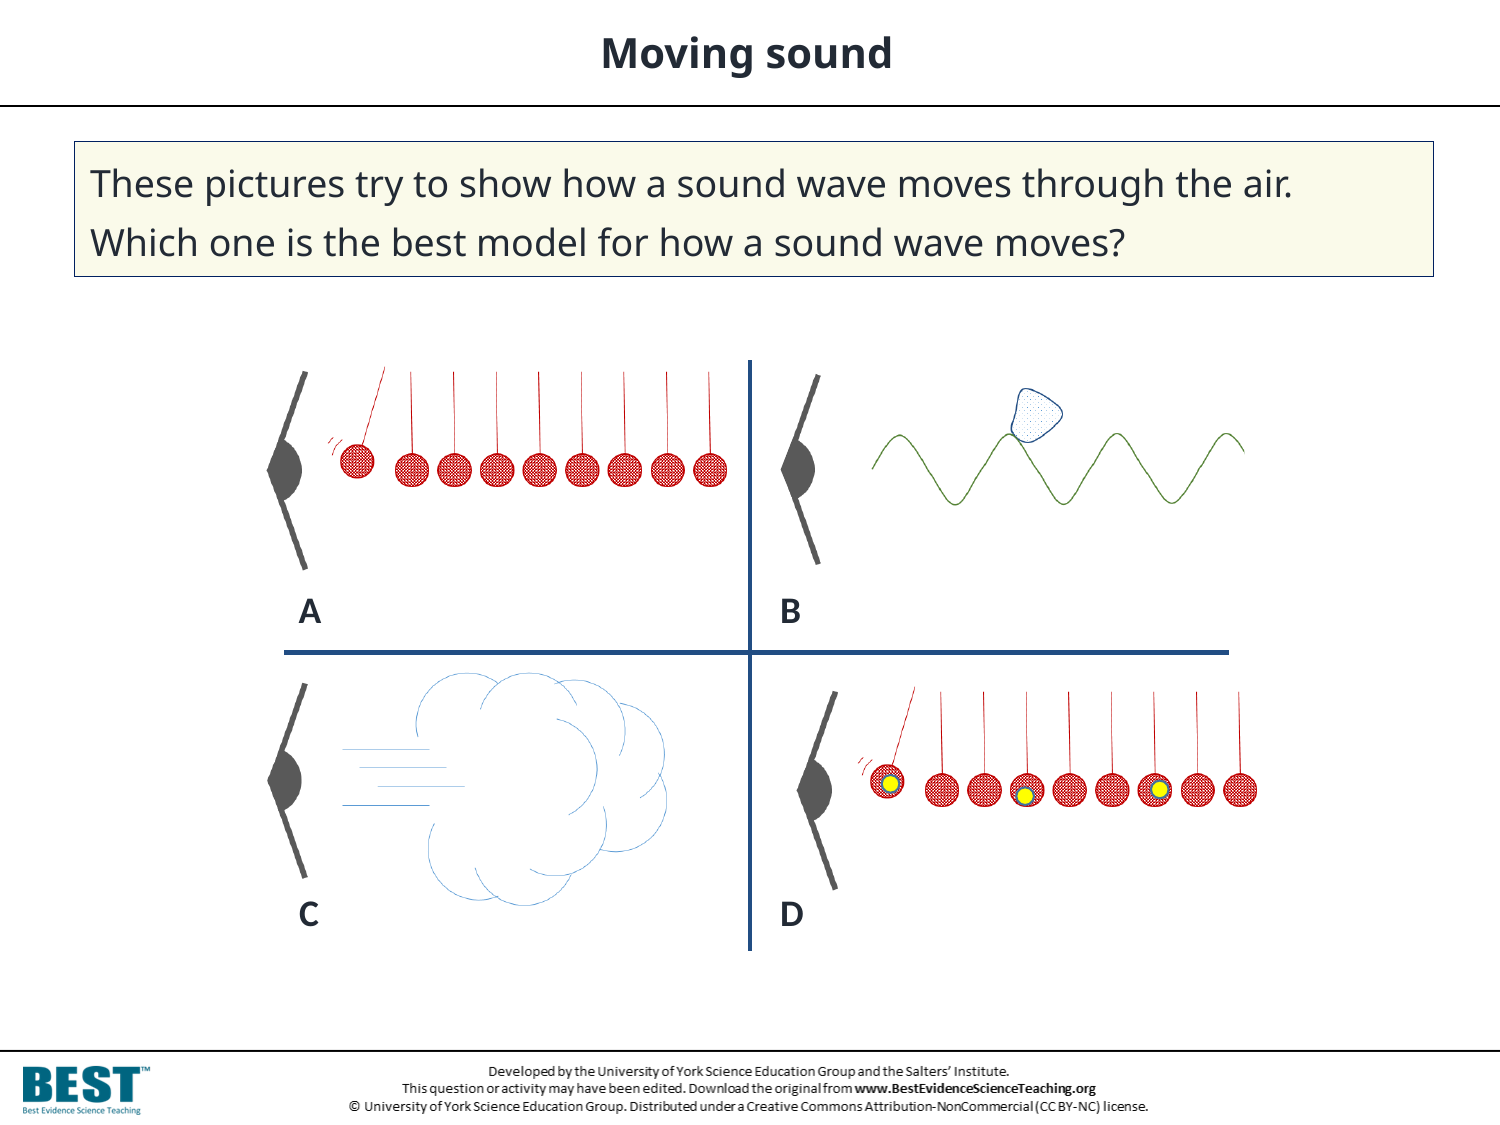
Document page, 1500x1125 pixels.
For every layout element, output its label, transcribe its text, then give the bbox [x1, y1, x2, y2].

picture [0, 105, 1500, 1125]
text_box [788, 681, 1267, 896]
text_box Moving sound [23, 4, 1471, 99]
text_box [283, 360, 1229, 951]
